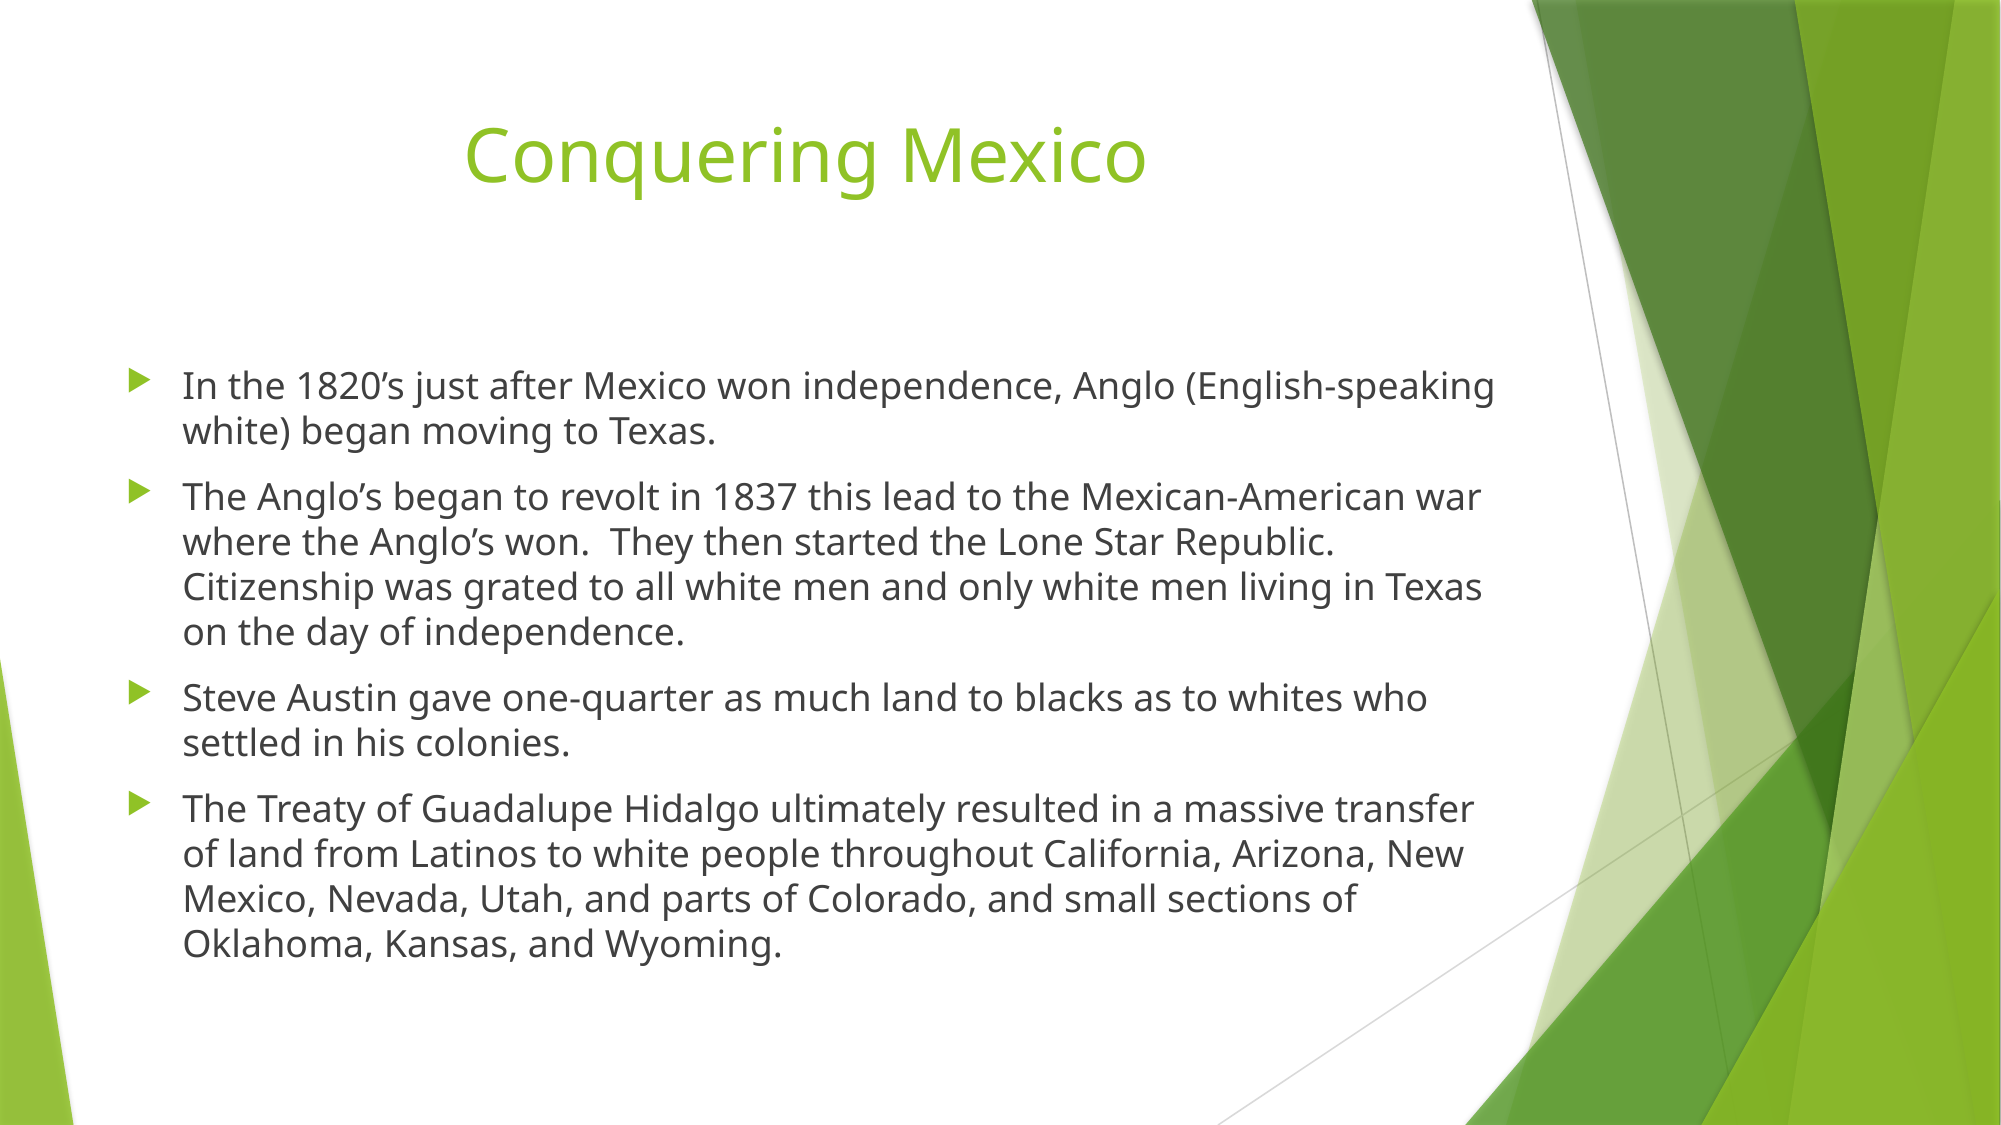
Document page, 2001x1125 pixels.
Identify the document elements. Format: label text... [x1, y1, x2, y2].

title Conquering Mexico [111, 99, 1522, 317]
list In the 1820’s just after Mexico won independence, Anglo (English-speaking white) began moving to Texas. The Anglo’s began to revolt in 1837 this lead to the Mexican-American war where the Anglo’s won. They then started the Lone Star Republic. Citizenship was grated to all white men and only white men living in Texas on the day of independence. Steve Austin gave one-quarter as much land to blacks as to whites who settled in his colonies. The Treaty of Guadalupe Hidalgo ultimately resulted in a massive transfer of land from Latinos to white people throughout California, Arizona, New Mexico, Nevada, Utah, and parts of Colorado, and small sections of Oklahoma, Kansas, and Wyoming. [111, 354, 1522, 992]
